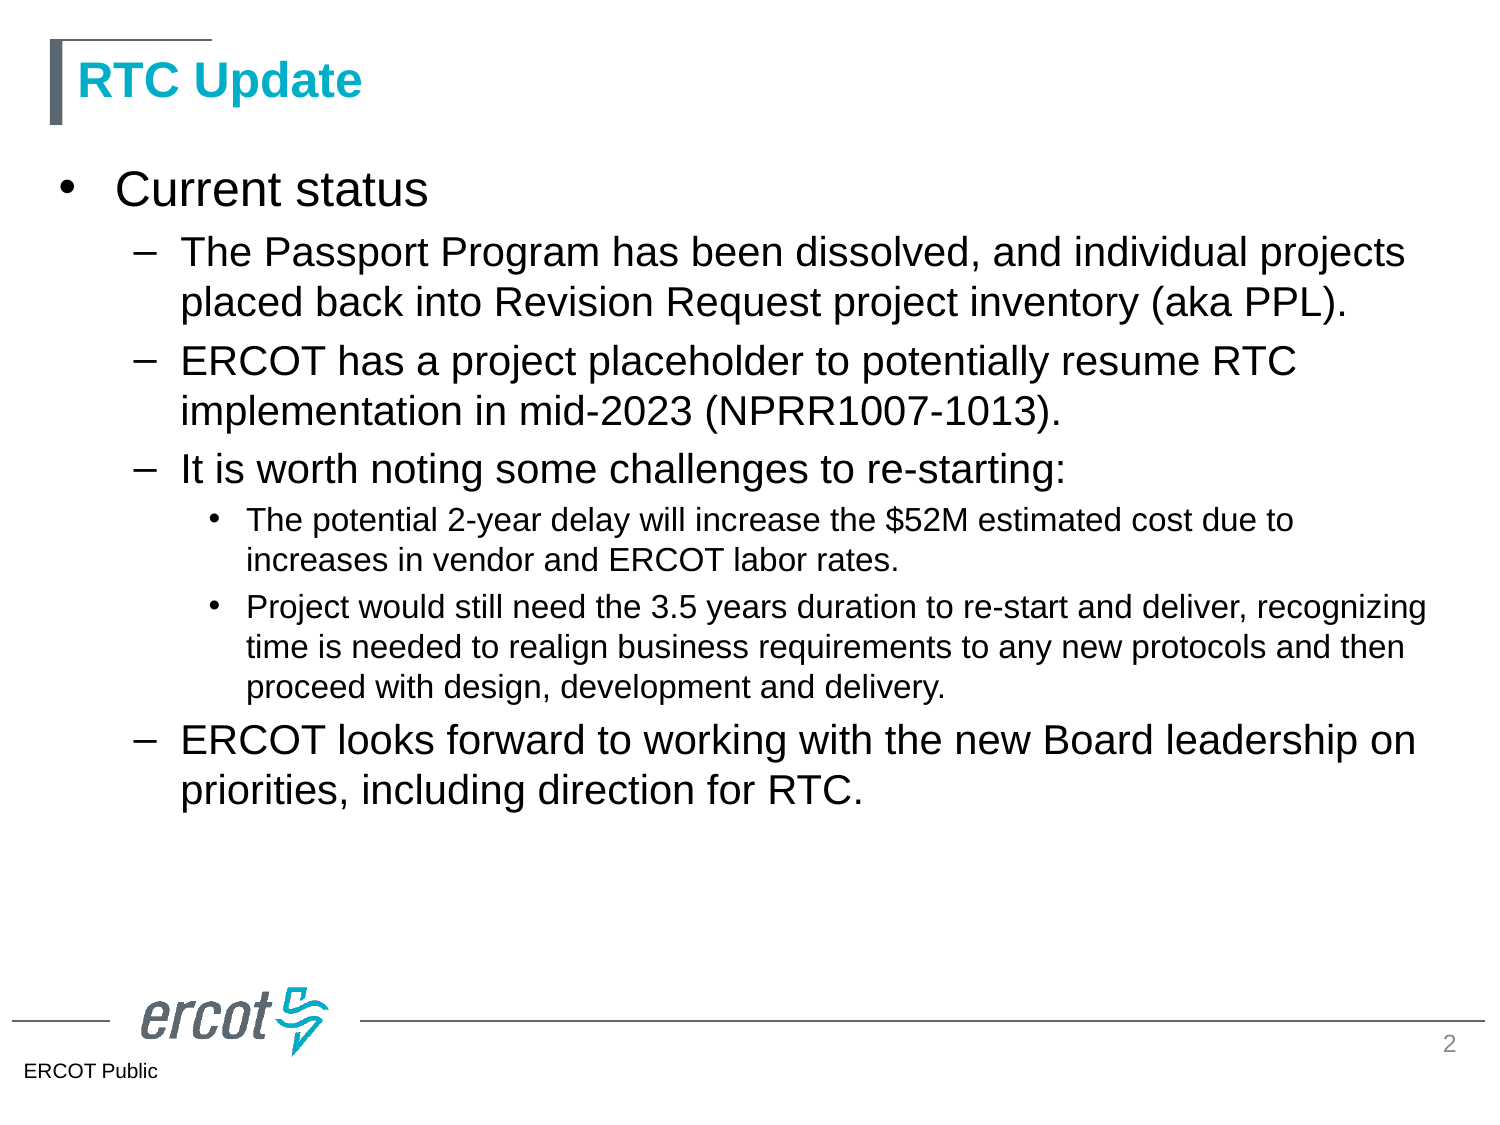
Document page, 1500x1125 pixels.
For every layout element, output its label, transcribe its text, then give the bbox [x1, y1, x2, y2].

slide_number 2 [1412, 1025, 1488, 1060]
list Current status The Passport Program has been dissolved, and individual projects placed back into Revision Request project inventory (aka PPL). ERCOT has a project placeholder to potentially resume RTC implementation in mid-2023 (NPRR1007-1013). It is worth noting some challenges to re-starting: The potential 2-year delay will increase the $52M estimated cost due to increases in vendor and ERCOT labor rates. Project would still need the 3.5 years duration to re-start and deliver, recognizing time is needed to realign business requirements to any new protocols and then proceed with design, development and delivery. ERCOT looks forward to working with the new Board leadership on priorities, including direction for RTC. [43, 149, 1457, 976]
title RTC Update [62, 39, 1450, 149]
picture [137, 983, 332, 1059]
